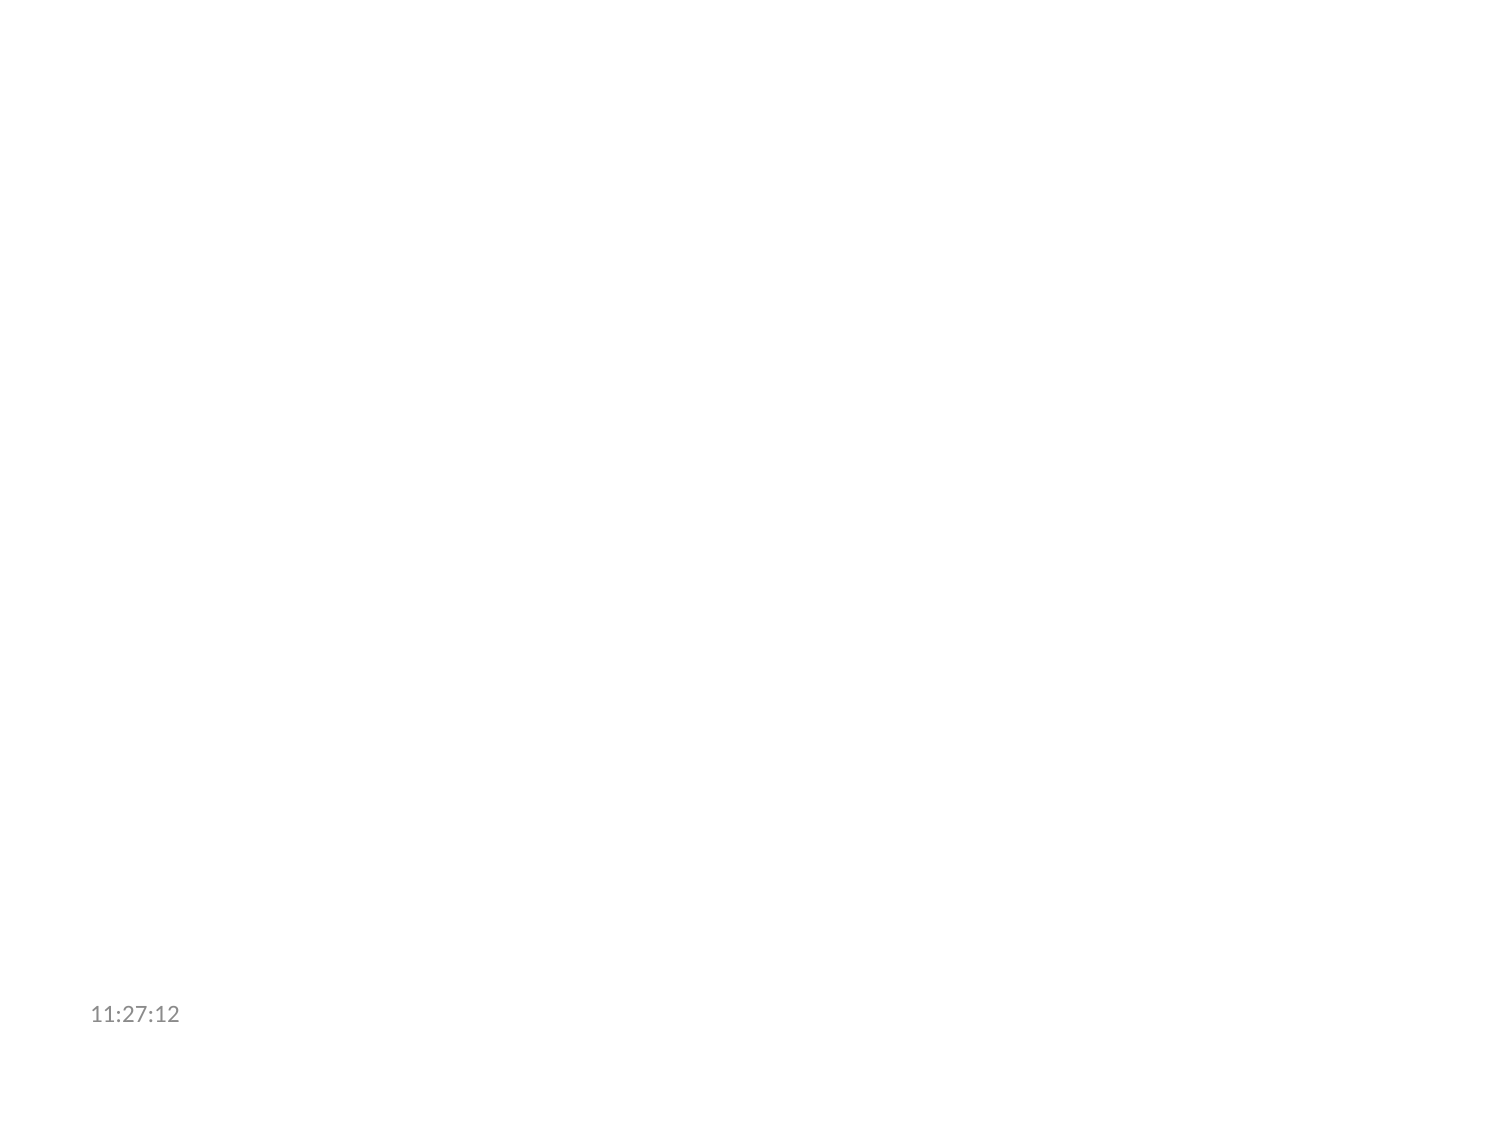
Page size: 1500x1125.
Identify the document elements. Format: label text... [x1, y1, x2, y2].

text_box 15:35:09 [75, 982, 425, 1043]
